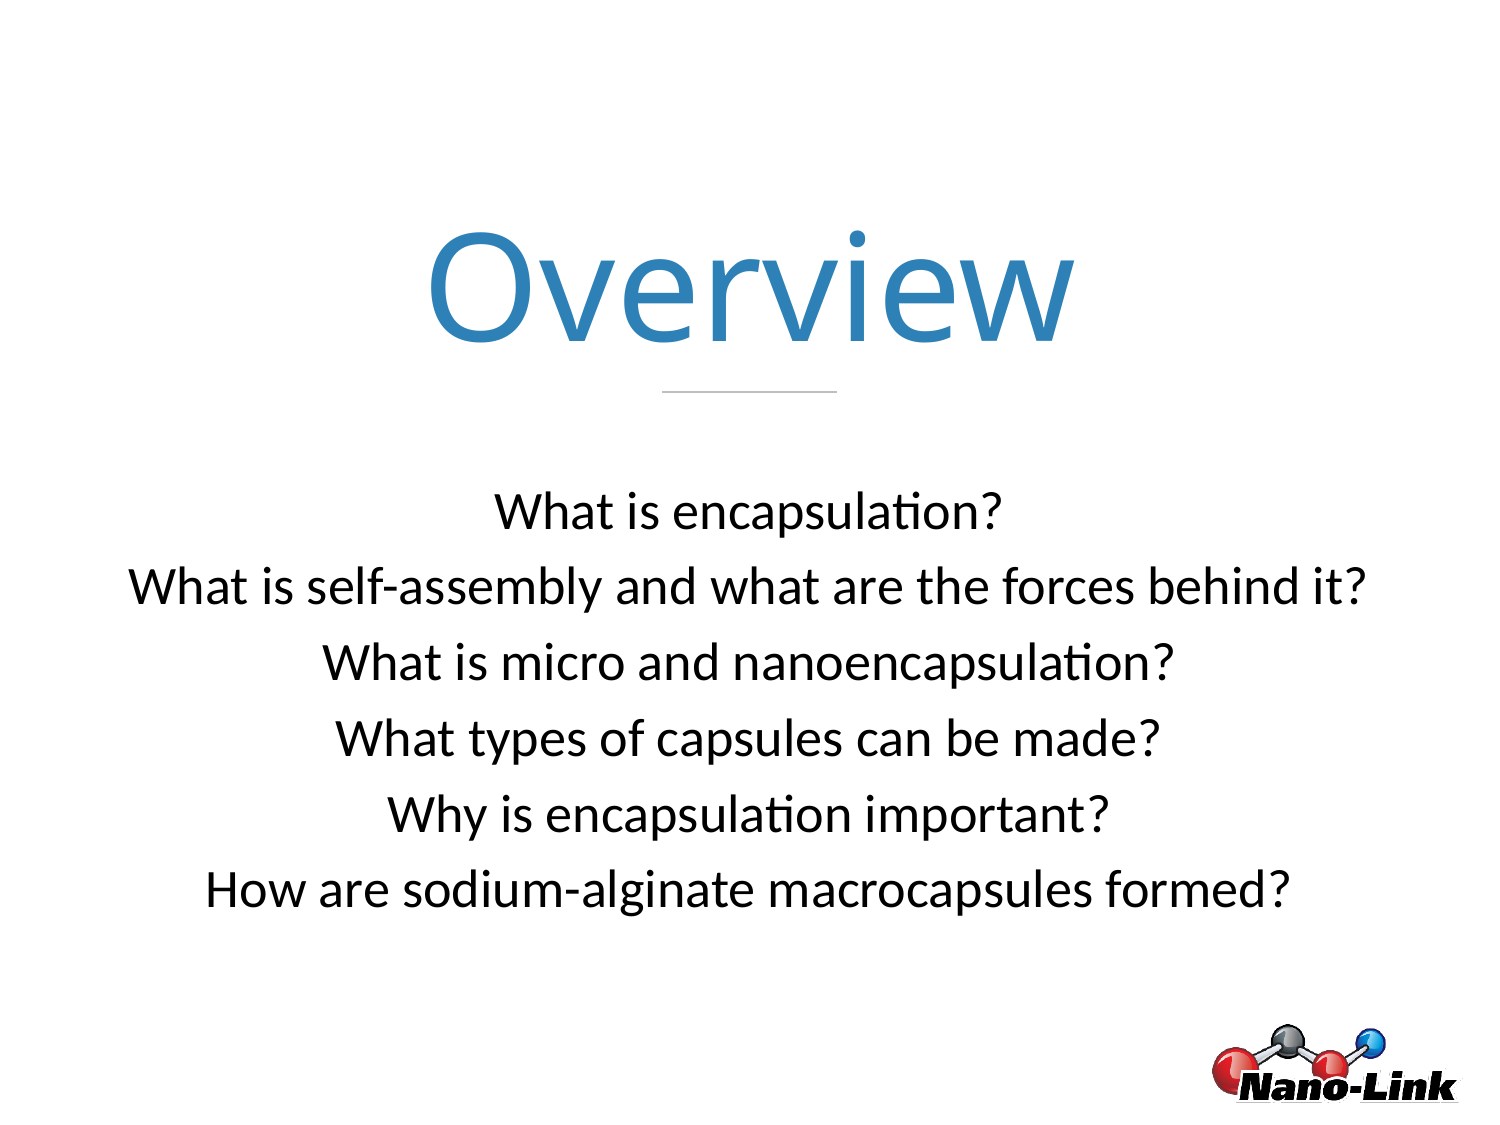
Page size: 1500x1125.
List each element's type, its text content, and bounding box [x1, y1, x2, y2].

picture [1212, 1024, 1463, 1103]
title Overview [75, 187, 1425, 375]
list What is encapsulation? What is self-assembly and what are the forces behind it? What is micro and nanoencapsulation? What types of capsules can be made? Why is encapsulation important? How are sodium-alginate macrocapsules formed? [75, 467, 1425, 793]
